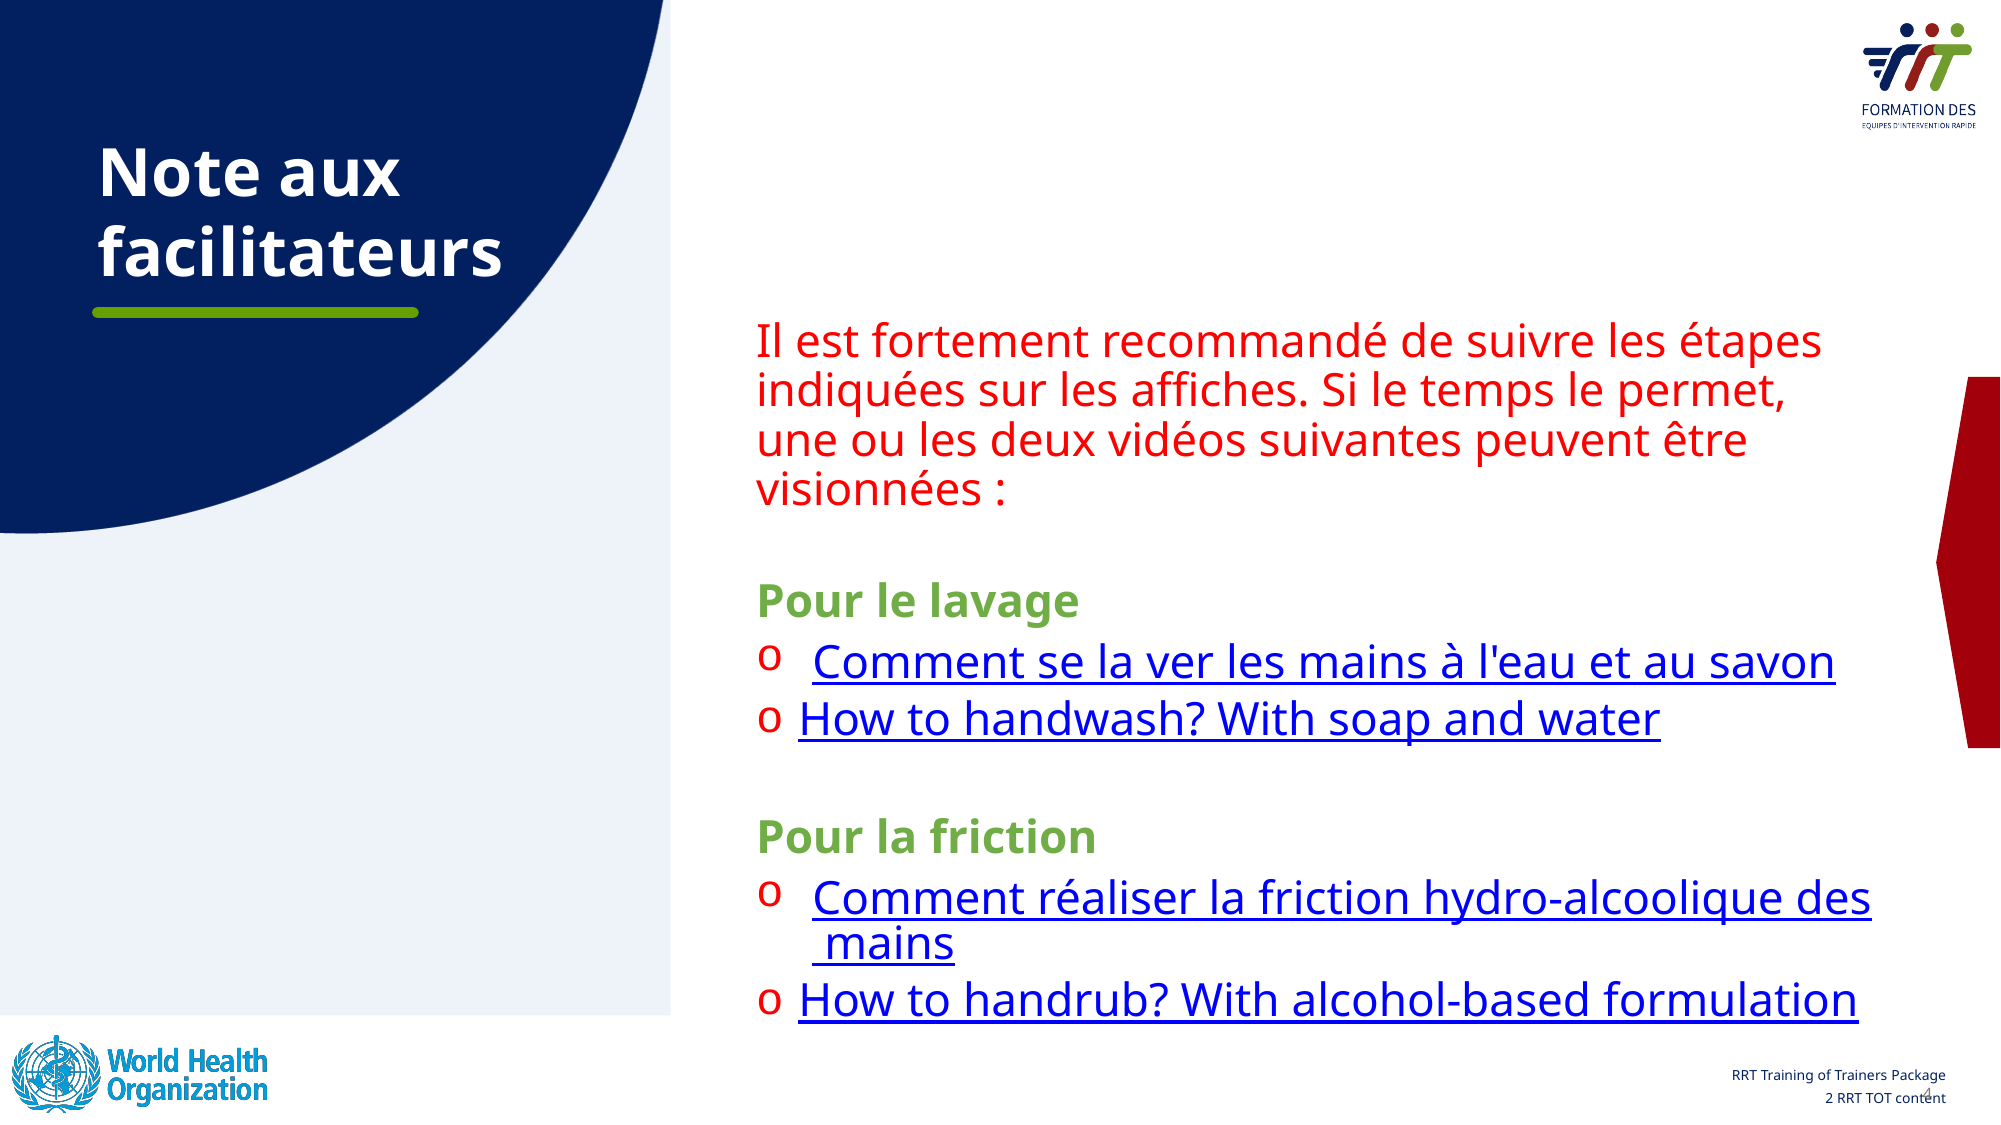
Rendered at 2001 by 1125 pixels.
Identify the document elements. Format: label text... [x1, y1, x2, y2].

picture [12, 1083, 48, 1113]
text_box Il est fortement recommandé de suivre les étapes indiquées sur les affiches. Si le temps le permet, une ou les deux vidéos suivantes peuvent être visionnées : Pour le lavage Comment se la ver les mains à l'eau et au savon How to handwash? With soap and water Pour la friction Comment réaliser la friction hydro-alcoolique des mains How to handrub? With alcohol-based formulation [750, 141, 1884, 1125]
picture [40, 1062, 47, 1070]
picture [50, 1108, 62, 1113]
picture [12, 1035, 54, 1068]
picture [59, 1035, 267, 1113]
picture [71, 1053, 90, 1091]
picture [30, 1083, 37, 1091]
picture [36, 1088, 78, 1105]
picture [24, 1054, 36, 1087]
text_box [92, 307, 419, 318]
text_box Note aux facilitateurs [92, 122, 625, 298]
picture [0, 0, 670, 538]
picture [34, 1054, 43, 1078]
picture [1862, 22, 1976, 130]
picture [22, 1062, 26, 1077]
picture [46, 1056, 54, 1062]
